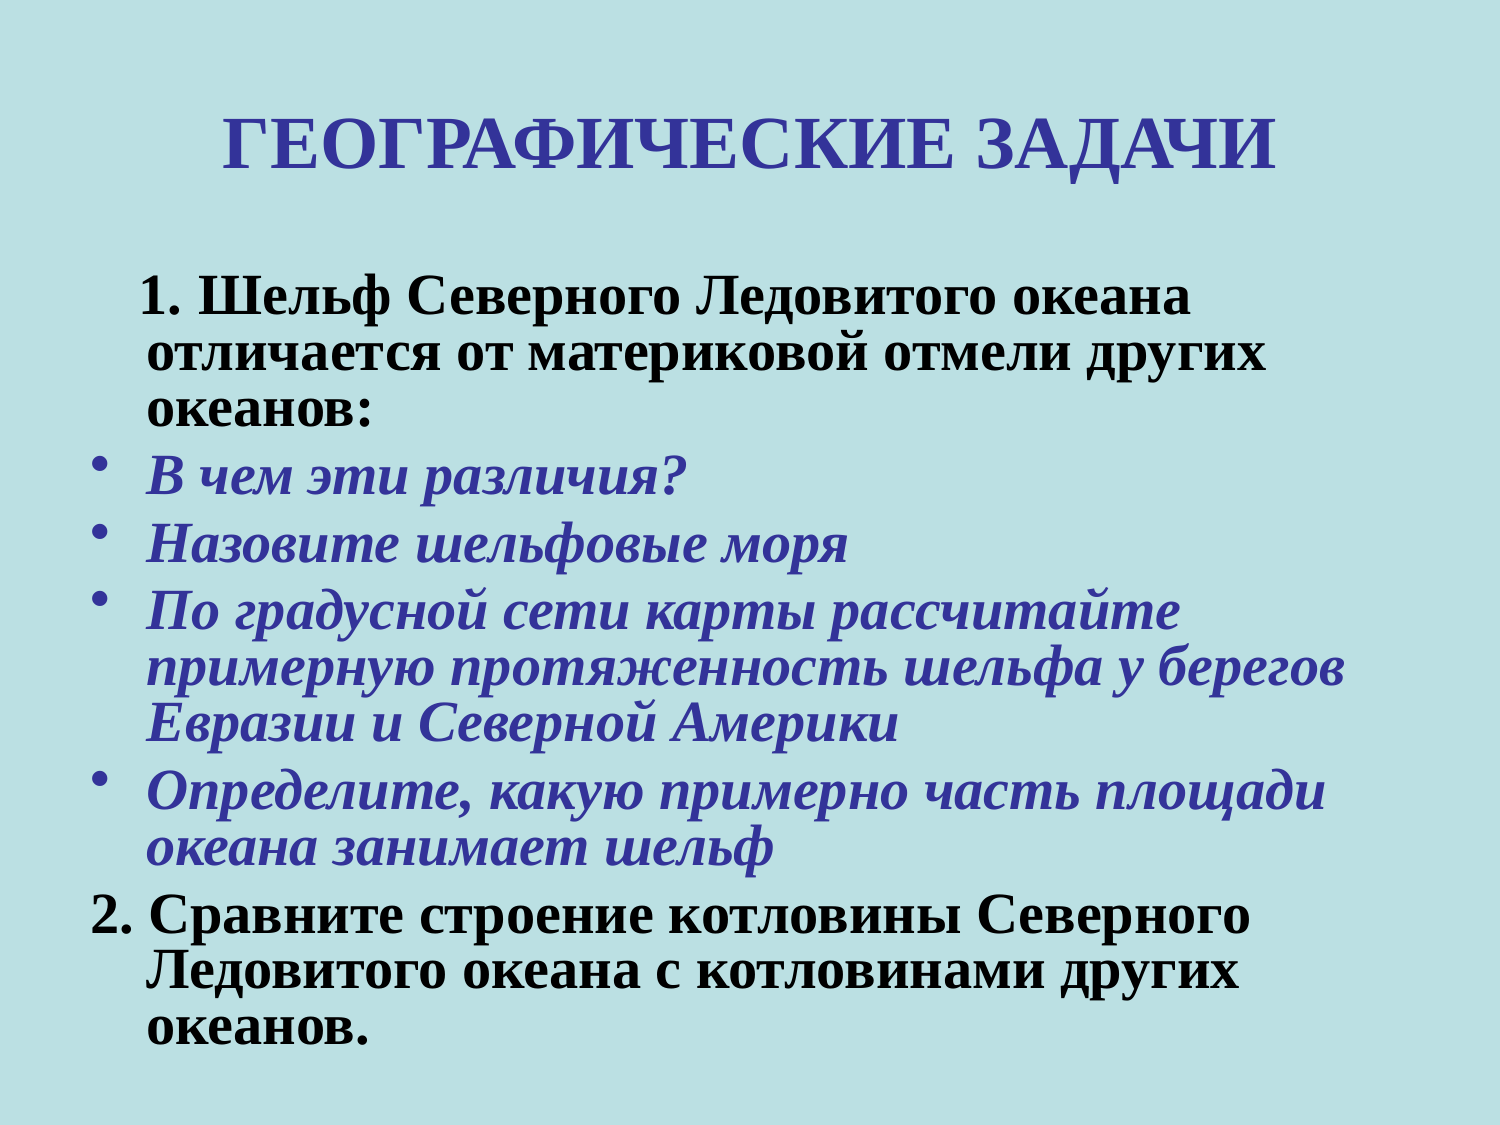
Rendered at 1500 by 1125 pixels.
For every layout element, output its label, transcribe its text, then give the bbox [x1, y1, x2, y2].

title ГЕОГРАФИЧЕСКИЕ ЗАДАЧИ [74, 44, 1426, 233]
list 1. Шельф Северного Ледовитого океана отличается от материковой отмели других океанов: В чем эти различия? Назовите шельфовые моря По градусной сети карты рассчитайте примерную протяженность шельфа у берегов Евразии и Северной Америки Определите, какую примерно часть площади океана занимает шельф 2. Сравните строение котловины Северного Ледовитого океана с котловинами других океанов. [74, 262, 1426, 1083]
